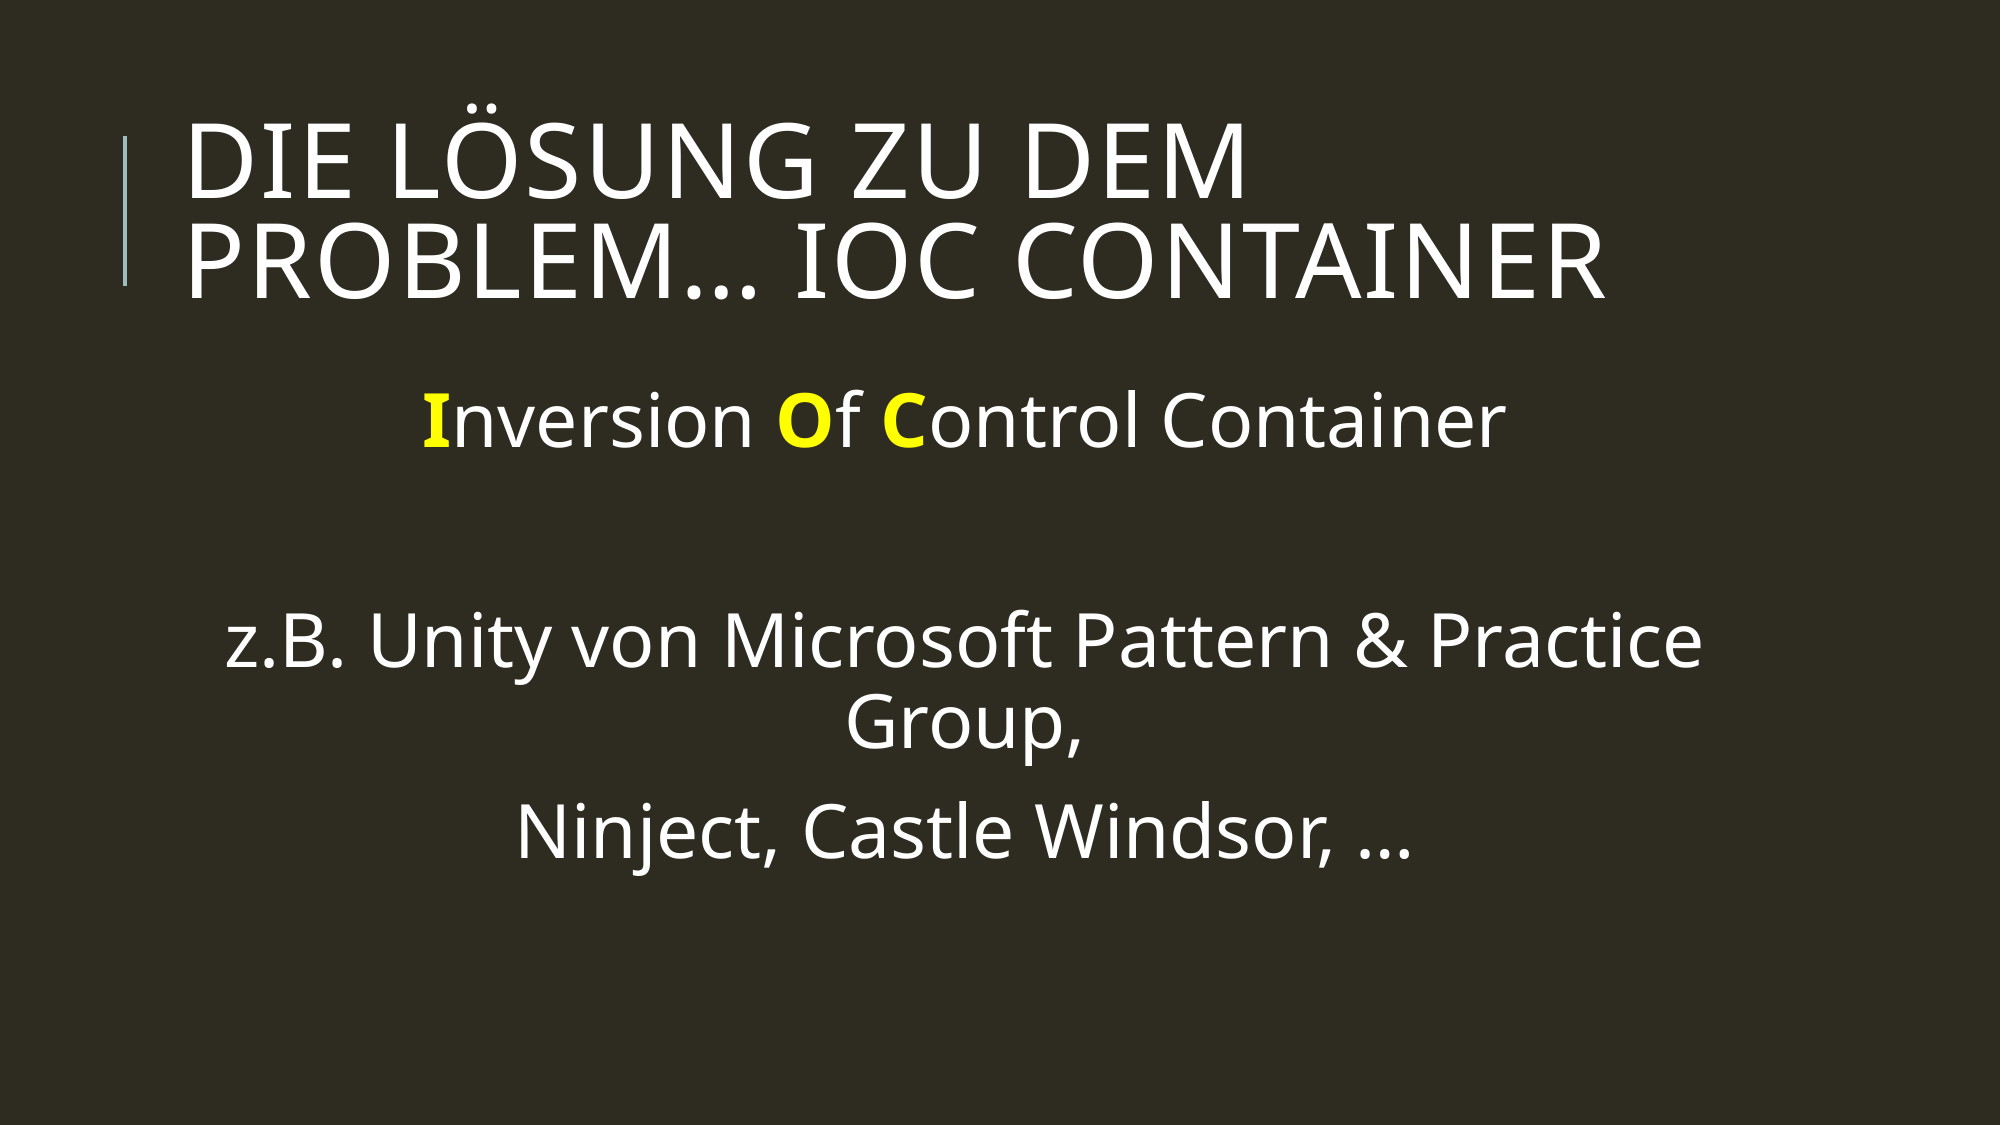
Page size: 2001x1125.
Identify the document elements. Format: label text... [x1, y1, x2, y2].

list Inversion Of Control Container z.B. Unity von Microsoft Pattern & Practice Group, Ninject, Castle Windsor, … [168, 375, 1763, 1035]
title Die Lösung zu dem problem… IOC Container [168, 96, 1840, 342]
